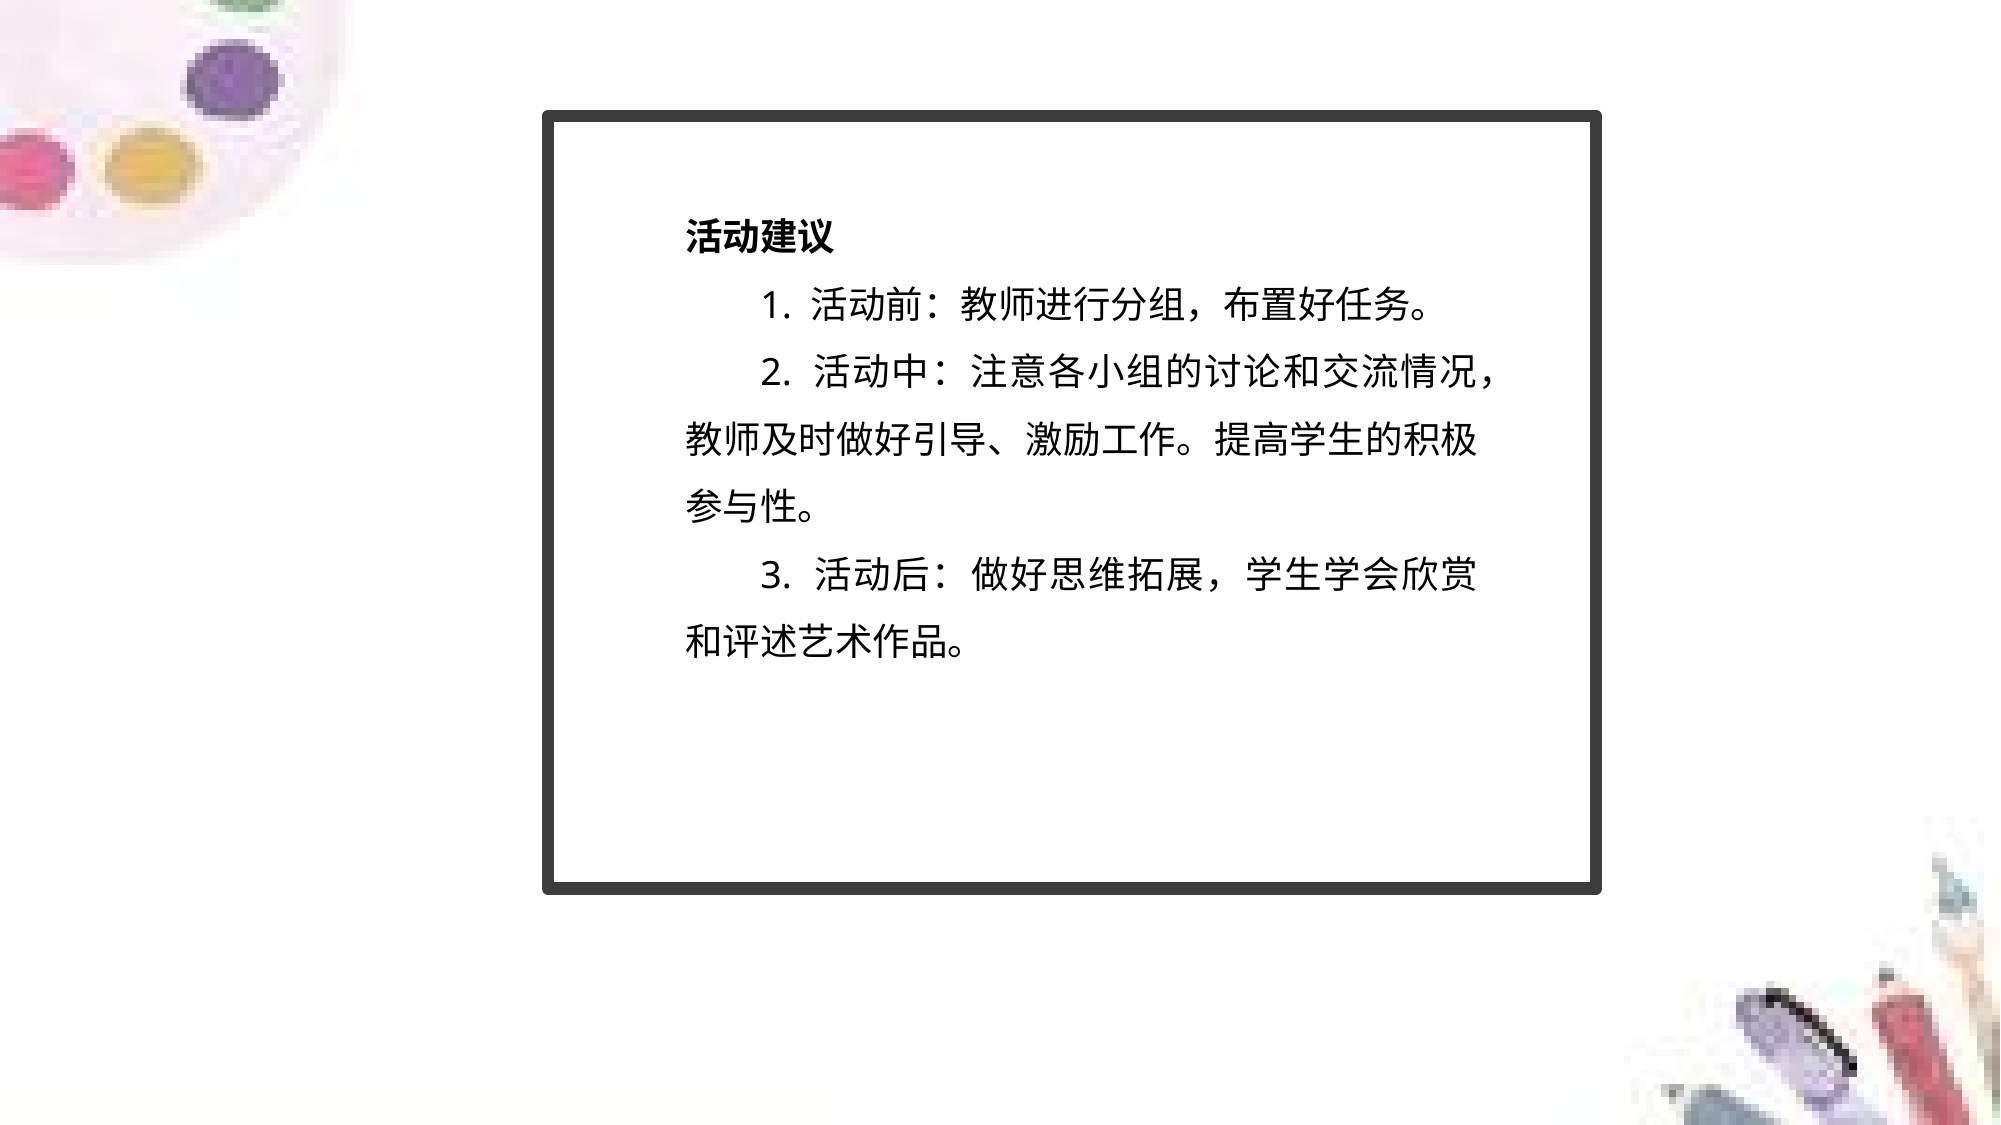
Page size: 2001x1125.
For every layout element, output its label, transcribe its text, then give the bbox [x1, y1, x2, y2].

picture [0, 0, 2000, 1125]
text_box 活动建议 1. 活动前：教师进行分组，布置好任务。 2. 活动中：注意各小组的讨论和交流情况，教师及时做好引导、激励工作。提高学生的积极参与性。 3. 活动后：做好思维拓展，学生学会欣赏和评述艺术作品。 [670, 183, 1494, 671]
text_box [546, 114, 1598, 891]
slide_number [1433, 1042, 1900, 1103]
